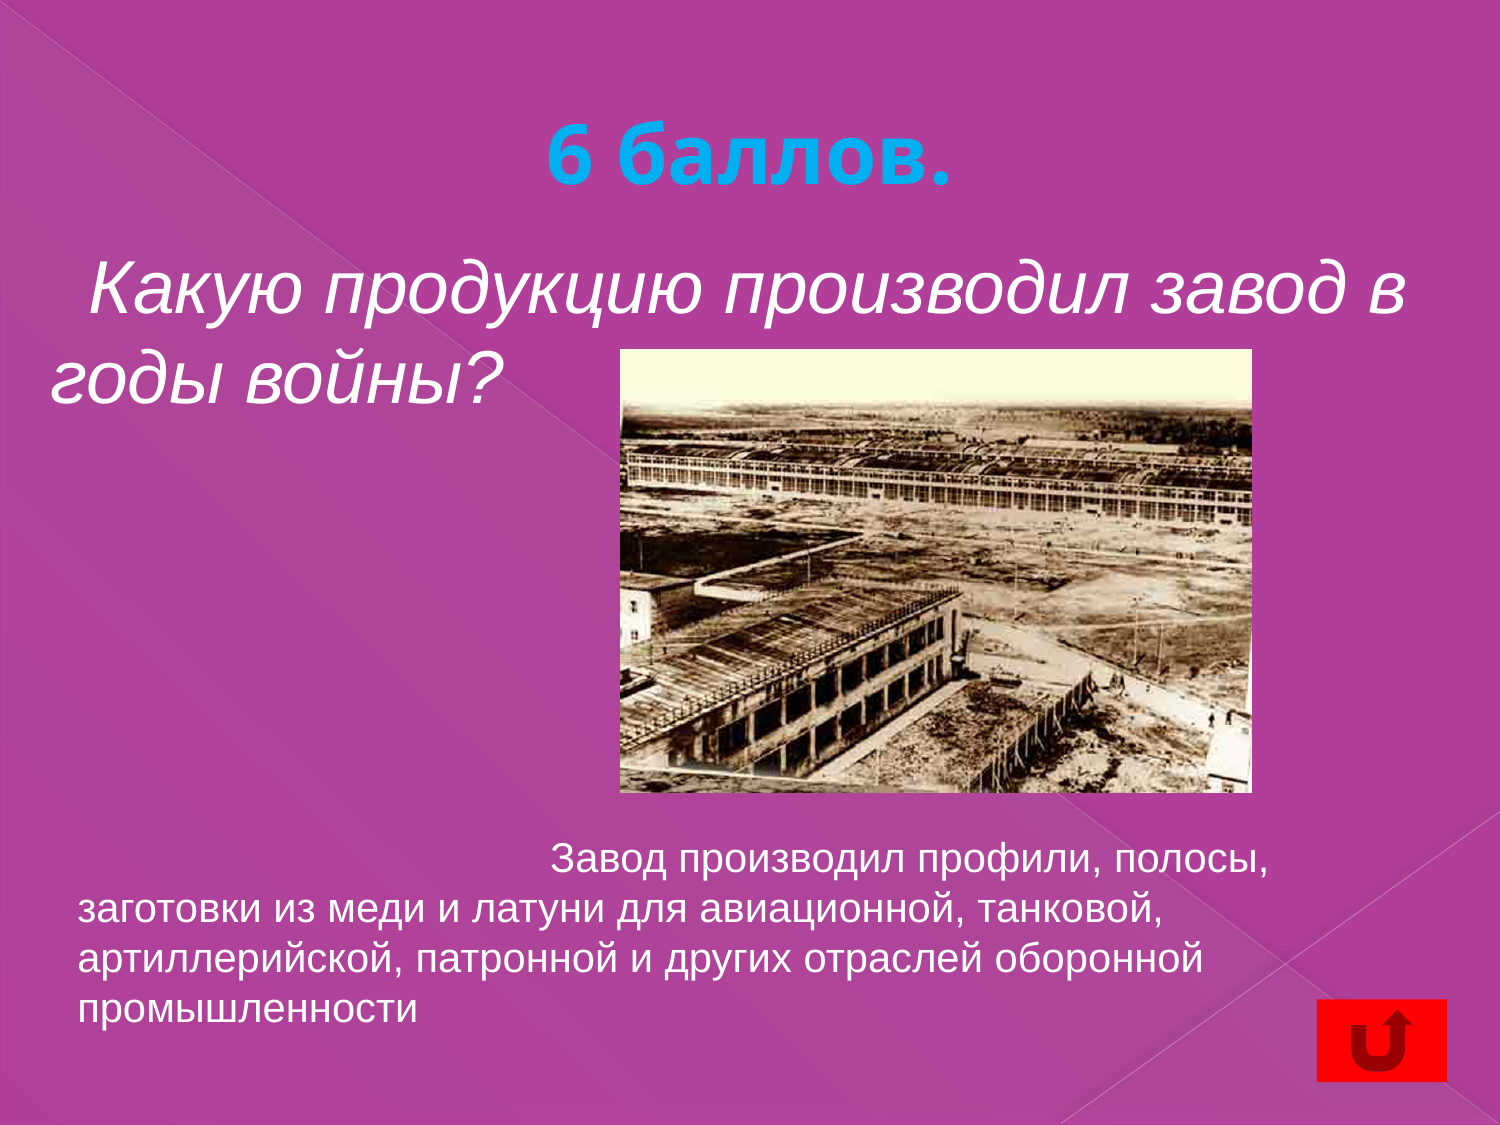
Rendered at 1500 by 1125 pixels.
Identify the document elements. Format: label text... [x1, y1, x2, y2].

text_box Завод производил профили, полосы, заготовки из меди и латуни для авиационной, танковой, артиллерийской, патронной и других отраслей оборонной промышленности [62, 773, 1446, 1038]
text_box [1316, 999, 1447, 1083]
picture [619, 349, 1253, 793]
text_box 6 баллов. Какую продукцию производил завод в годы войны? [35, 93, 1465, 426]
